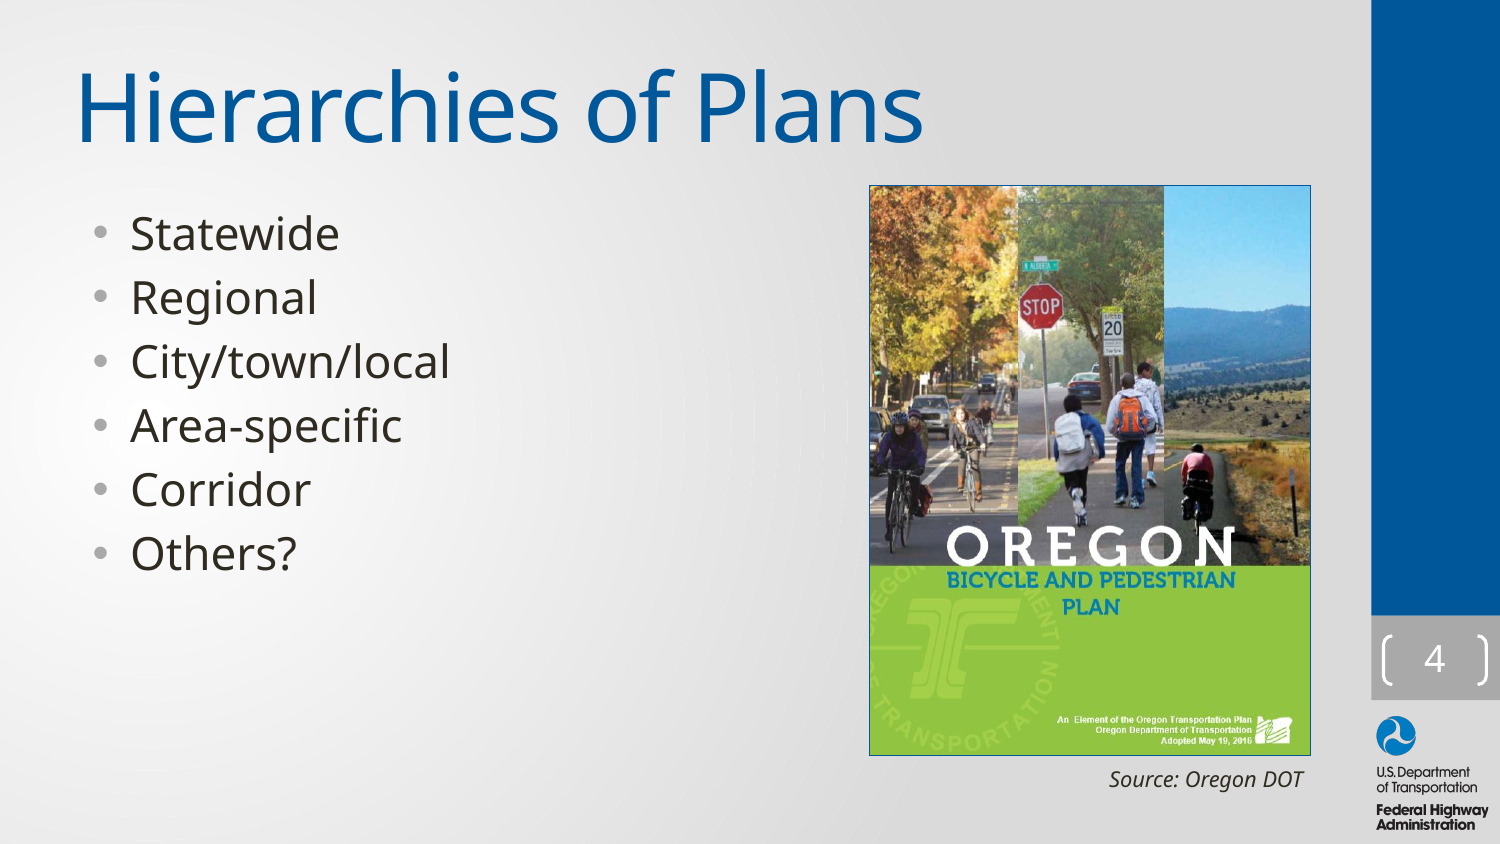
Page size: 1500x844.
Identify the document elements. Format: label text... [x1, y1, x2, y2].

list Statewide Regional City/town/local Area-specific Corridor Others? [58, 196, 834, 788]
picture [869, 184, 1312, 757]
title Hierarchies of Plans [58, 33, 1309, 175]
slide_number 4 [1381, 634, 1488, 687]
text_box Source: Oregon DOT [971, 758, 1324, 800]
